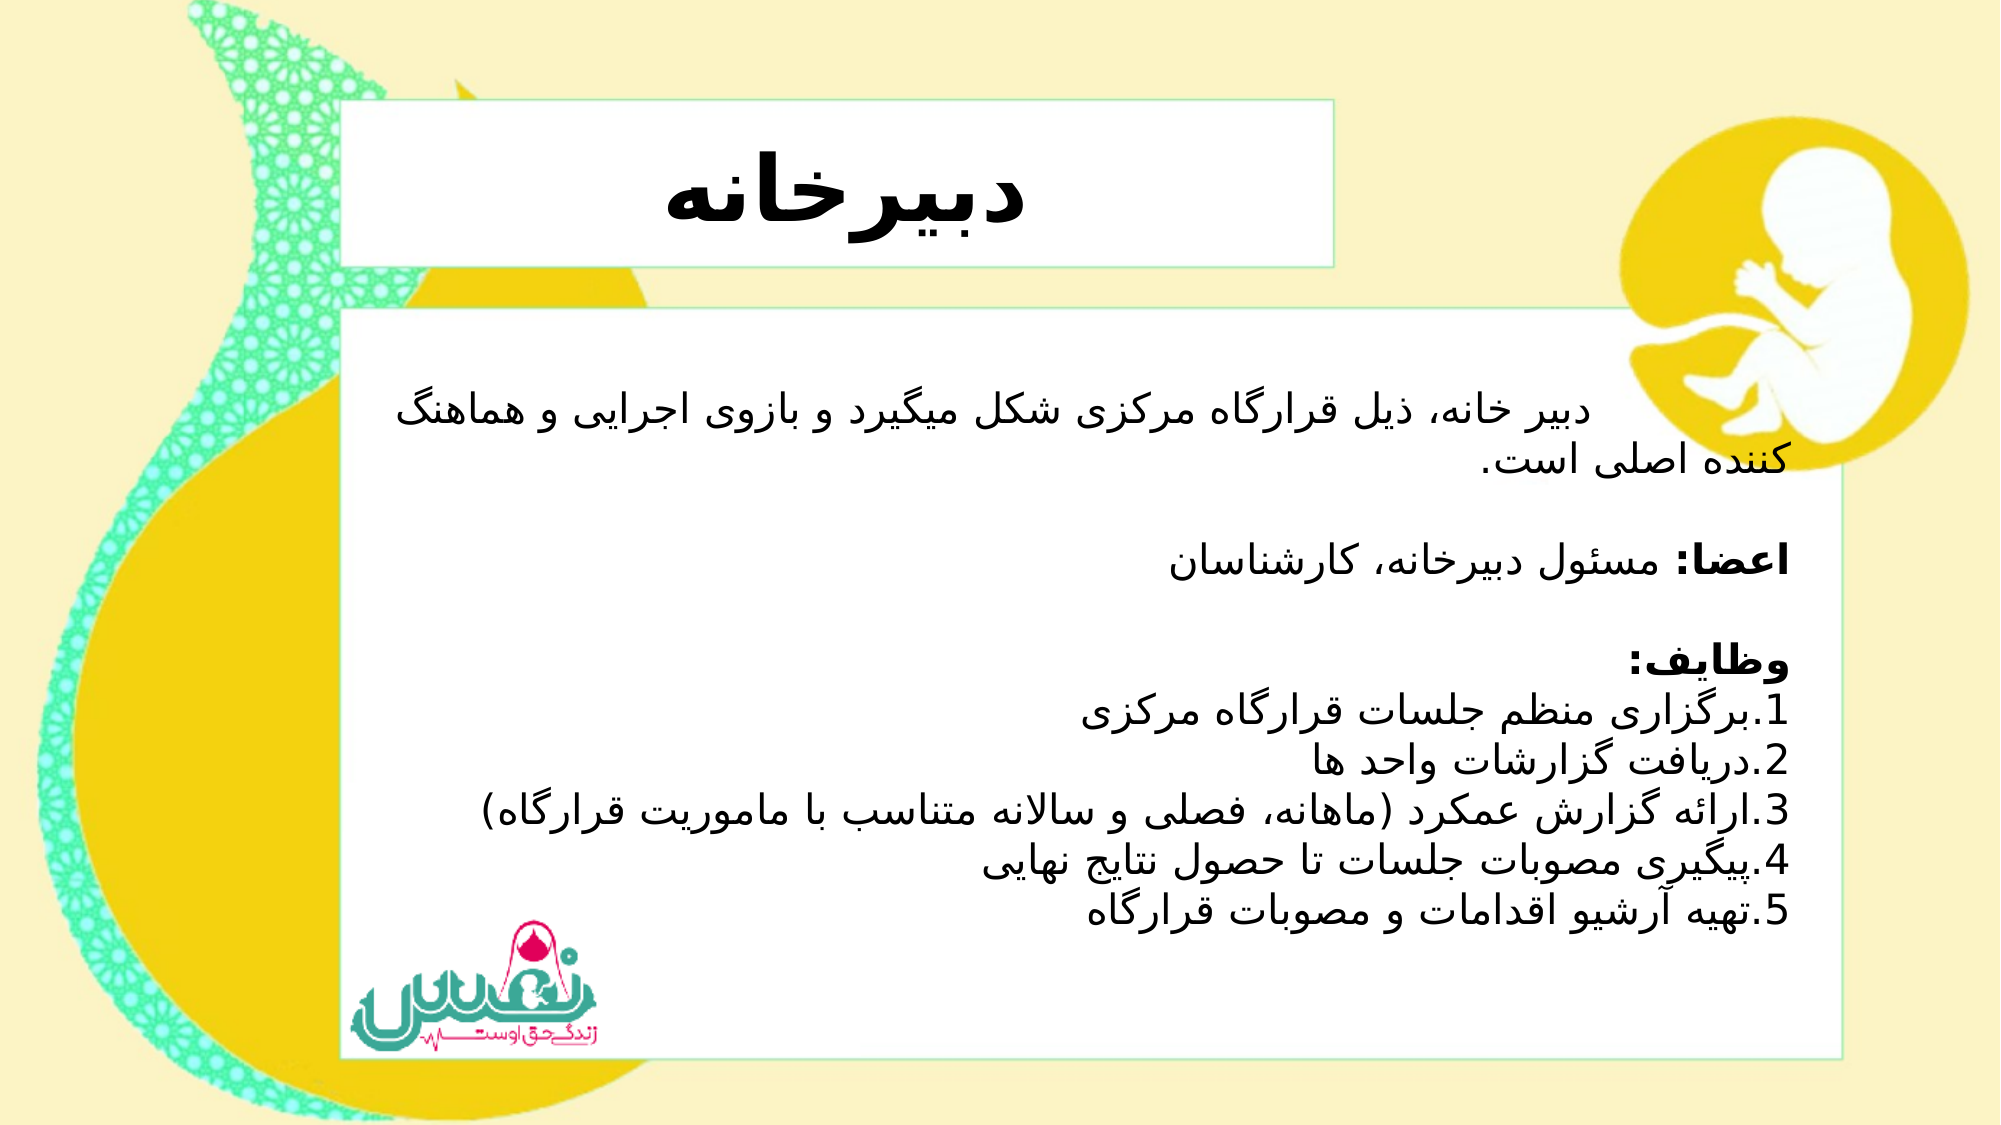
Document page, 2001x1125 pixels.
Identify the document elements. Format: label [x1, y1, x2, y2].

list [0, 0, 2000, 1125]
